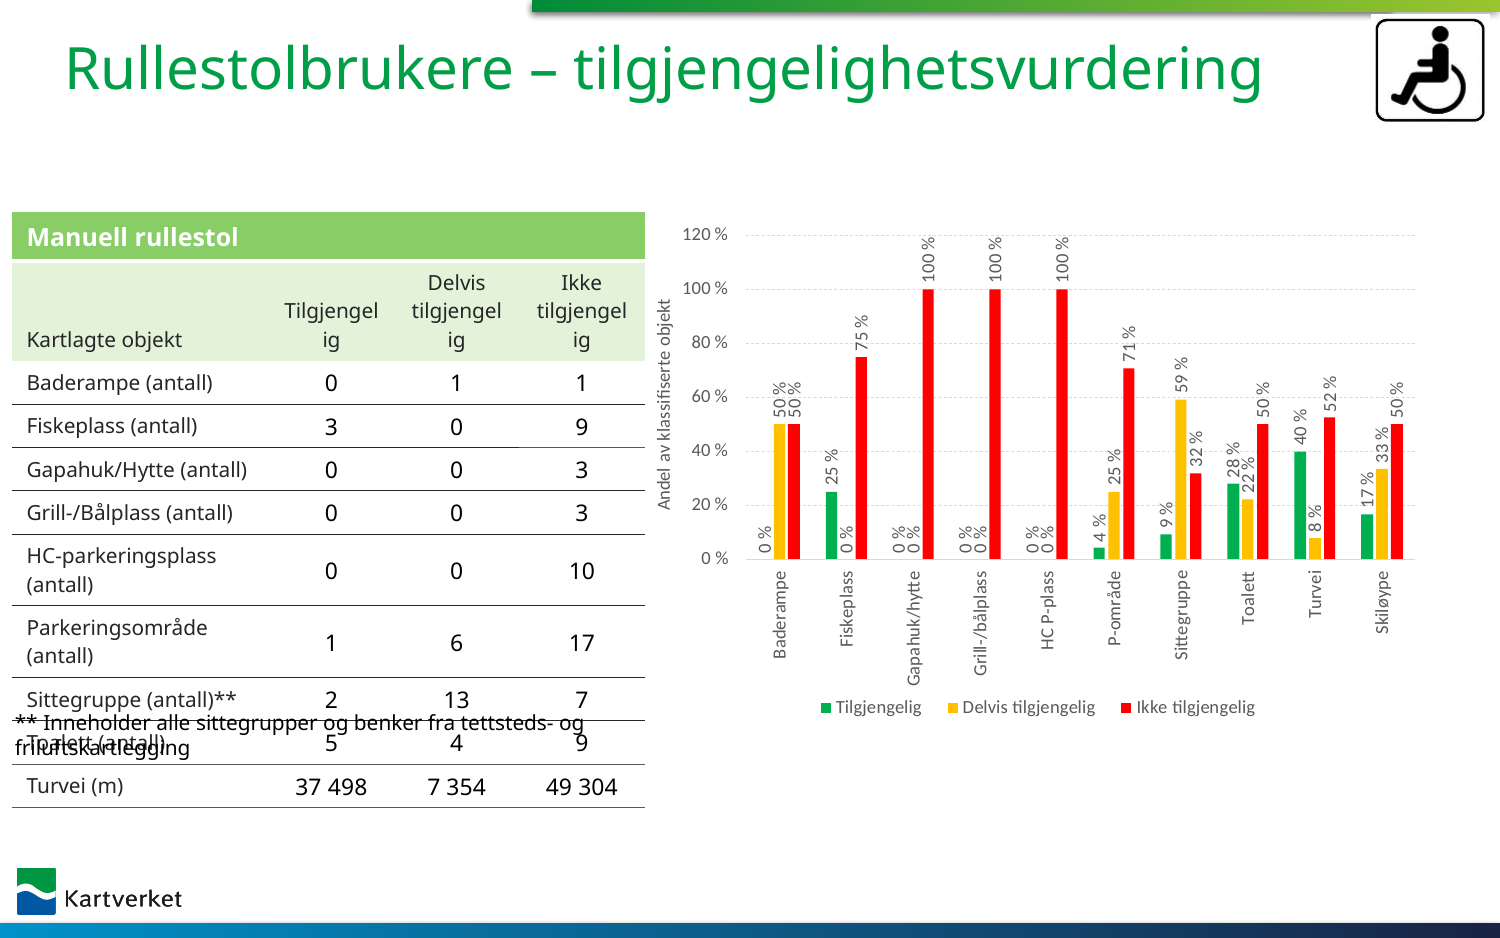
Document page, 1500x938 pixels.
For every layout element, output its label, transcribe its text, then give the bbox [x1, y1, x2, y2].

table_cell 0 [394, 491, 519, 534]
table_cell 37 498 [269, 768, 394, 807]
table_cell 0 [394, 448, 519, 490]
table_cell Ikke tilgjengelig [519, 263, 638, 361]
table_cell Kartlagte objekt [12, 263, 269, 361]
table_cell Baderampe (antall) [12, 361, 269, 404]
table_cell 0 [269, 535, 394, 605]
table_cell Tilgjengelig [269, 263, 394, 361]
table_cell Parkeringsområde (antall) [12, 606, 269, 677]
table_cell Delvis tilgjengelig [394, 263, 519, 361]
table_cell 17 [519, 606, 638, 677]
table_cell 1 [519, 361, 638, 404]
table_cell Fiskeplass (antall) [12, 405, 269, 447]
table_cell 6 [394, 606, 519, 677]
table_cell 3 [519, 448, 638, 490]
table_cell 0 [394, 535, 519, 605]
table_cell Gapahuk/Hytte (antall) [12, 448, 269, 490]
text_box ** Inneholder alle sittegrupper og benker fra tettsteds- og friluftskartlegging [0, 702, 745, 768]
table_cell HC-parkeringsplass (antall) [12, 535, 269, 605]
table_cell 0 [269, 491, 394, 534]
table_cell 2 [269, 678, 394, 702]
table_cell 9 [519, 405, 638, 447]
text_box Rullestolbrukere – tilgjengelighetsvurdering [49, 12, 1372, 109]
table_cell 1 [269, 606, 394, 677]
table_cell 0 [269, 448, 394, 490]
table_cell 3 [519, 491, 638, 534]
table_cell 10 [519, 535, 638, 605]
table_cell 49 304 [519, 768, 645, 807]
table_cell Sittegruppe (antall)** [12, 678, 269, 702]
picture [643, 218, 1426, 728]
table_header Manuell rullestol [12, 212, 645, 259]
table_cell 3 [269, 405, 394, 447]
table_cell 7 354 [394, 768, 519, 807]
table_cell Grill-/Bålplass (antall) [12, 491, 269, 534]
table_cell 7 [519, 678, 638, 702]
table_cell 0 [394, 405, 519, 447]
table_cell Turvei (m) [12, 768, 269, 807]
table_cell 1 [394, 361, 519, 404]
table_cell 13 [394, 678, 519, 702]
picture [1371, 13, 1491, 127]
table_cell 0 [269, 361, 394, 404]
